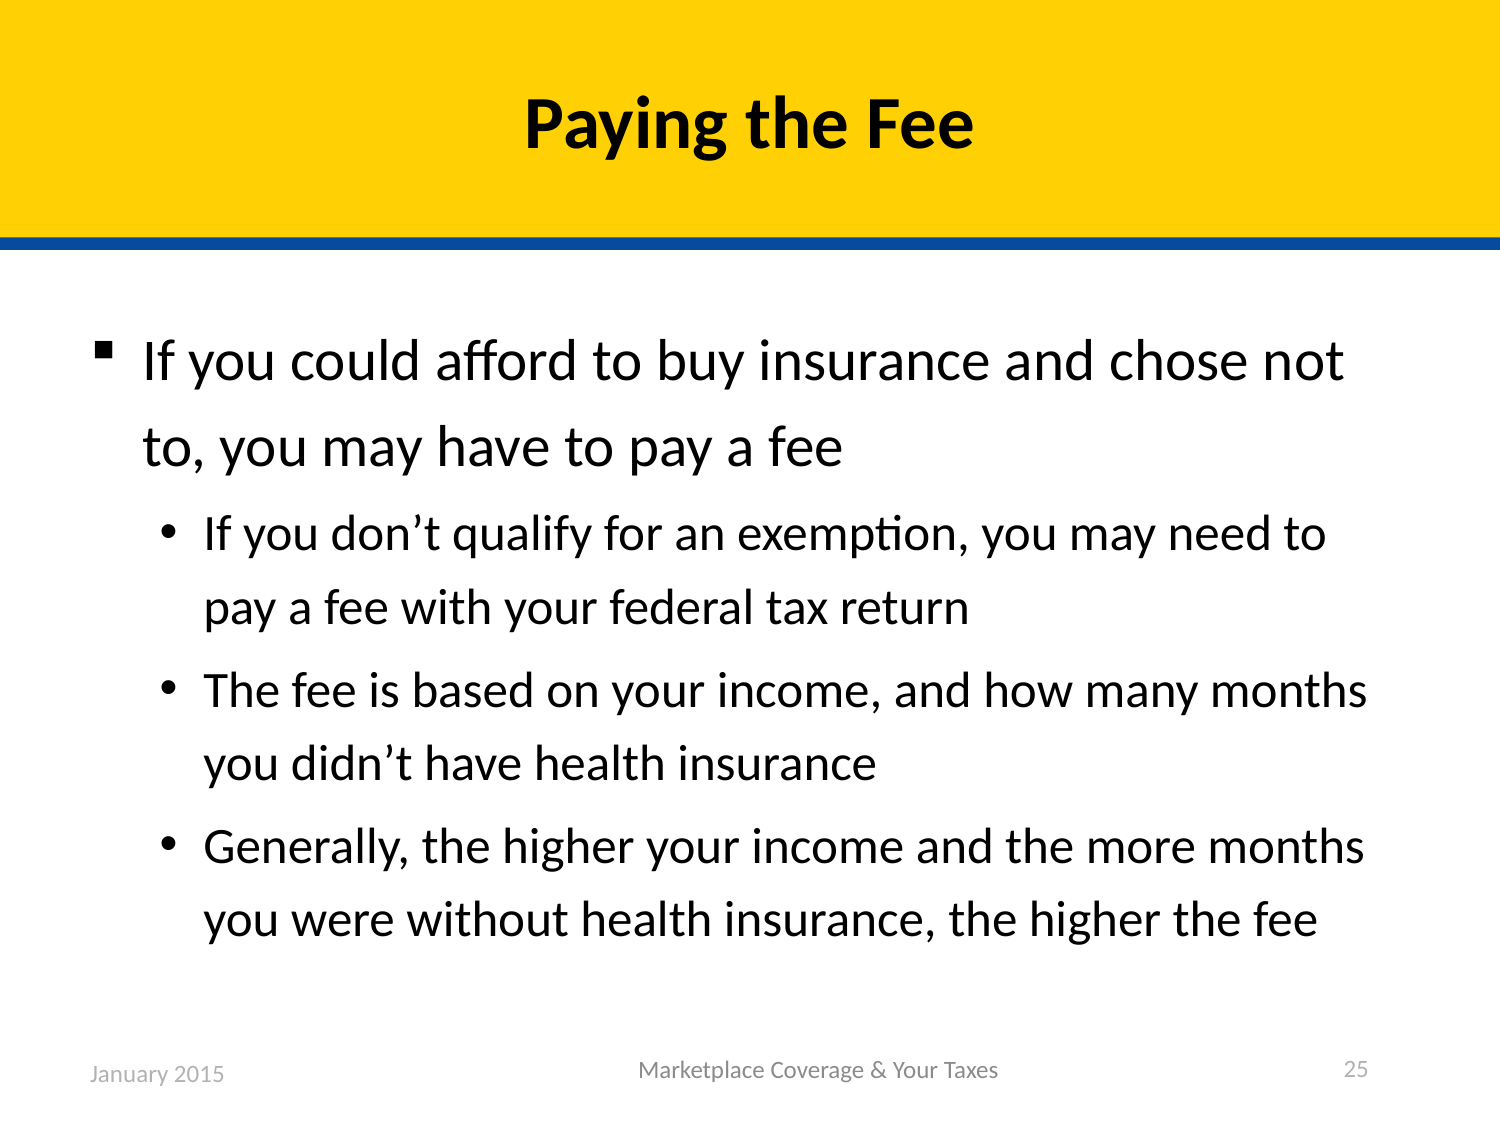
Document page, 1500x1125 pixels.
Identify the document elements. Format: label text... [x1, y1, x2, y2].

title Paying the Fee [0, 0, 1500, 238]
list If you could afford to buy insurance and chose not to, you may have to pay a fee If you don’t qualify for an exemption, you may need to pay a fee with your federal tax return The fee is based on your income, and how many months you didn’t have health insurance Generally, the higher your income and the more months you were without health insurance, the higher the fee [75, 299, 1425, 1005]
slide_number 25 [1275, 1037, 1438, 1098]
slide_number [75, 1042, 425, 1103]
